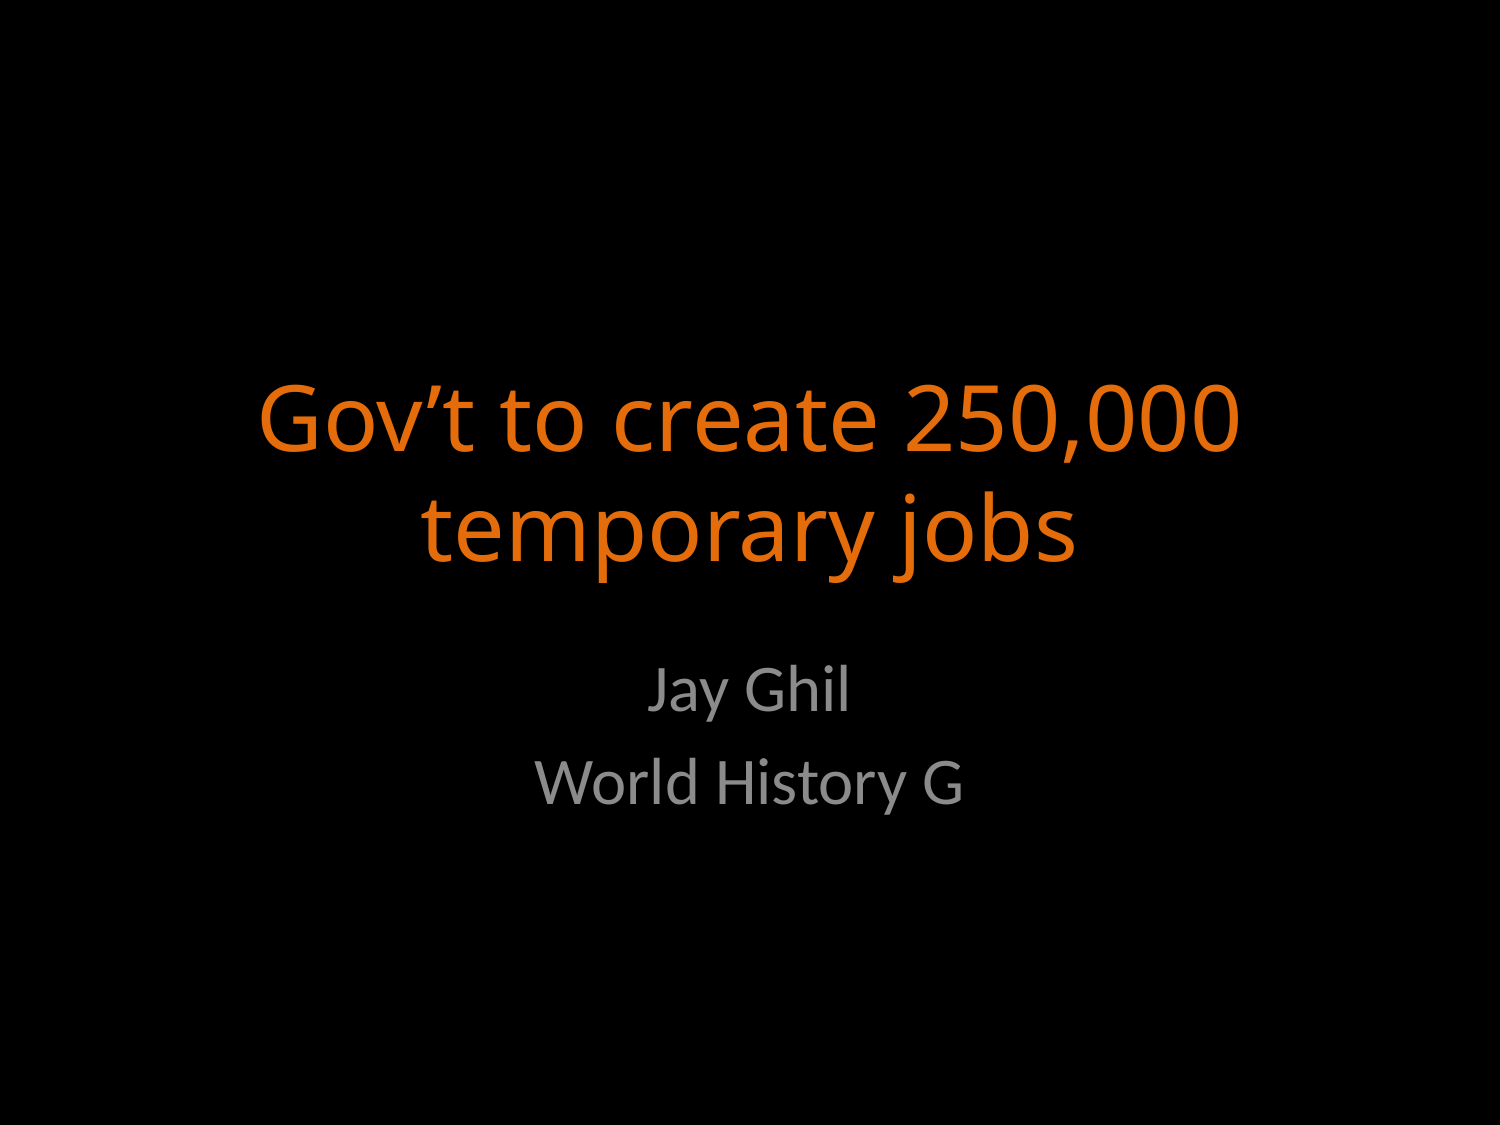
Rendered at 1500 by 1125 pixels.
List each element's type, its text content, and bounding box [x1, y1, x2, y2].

title Gov’t to create 250,000 temporary jobs [112, 349, 1388, 591]
subtitle Jay Ghil World History G [225, 637, 1275, 925]
